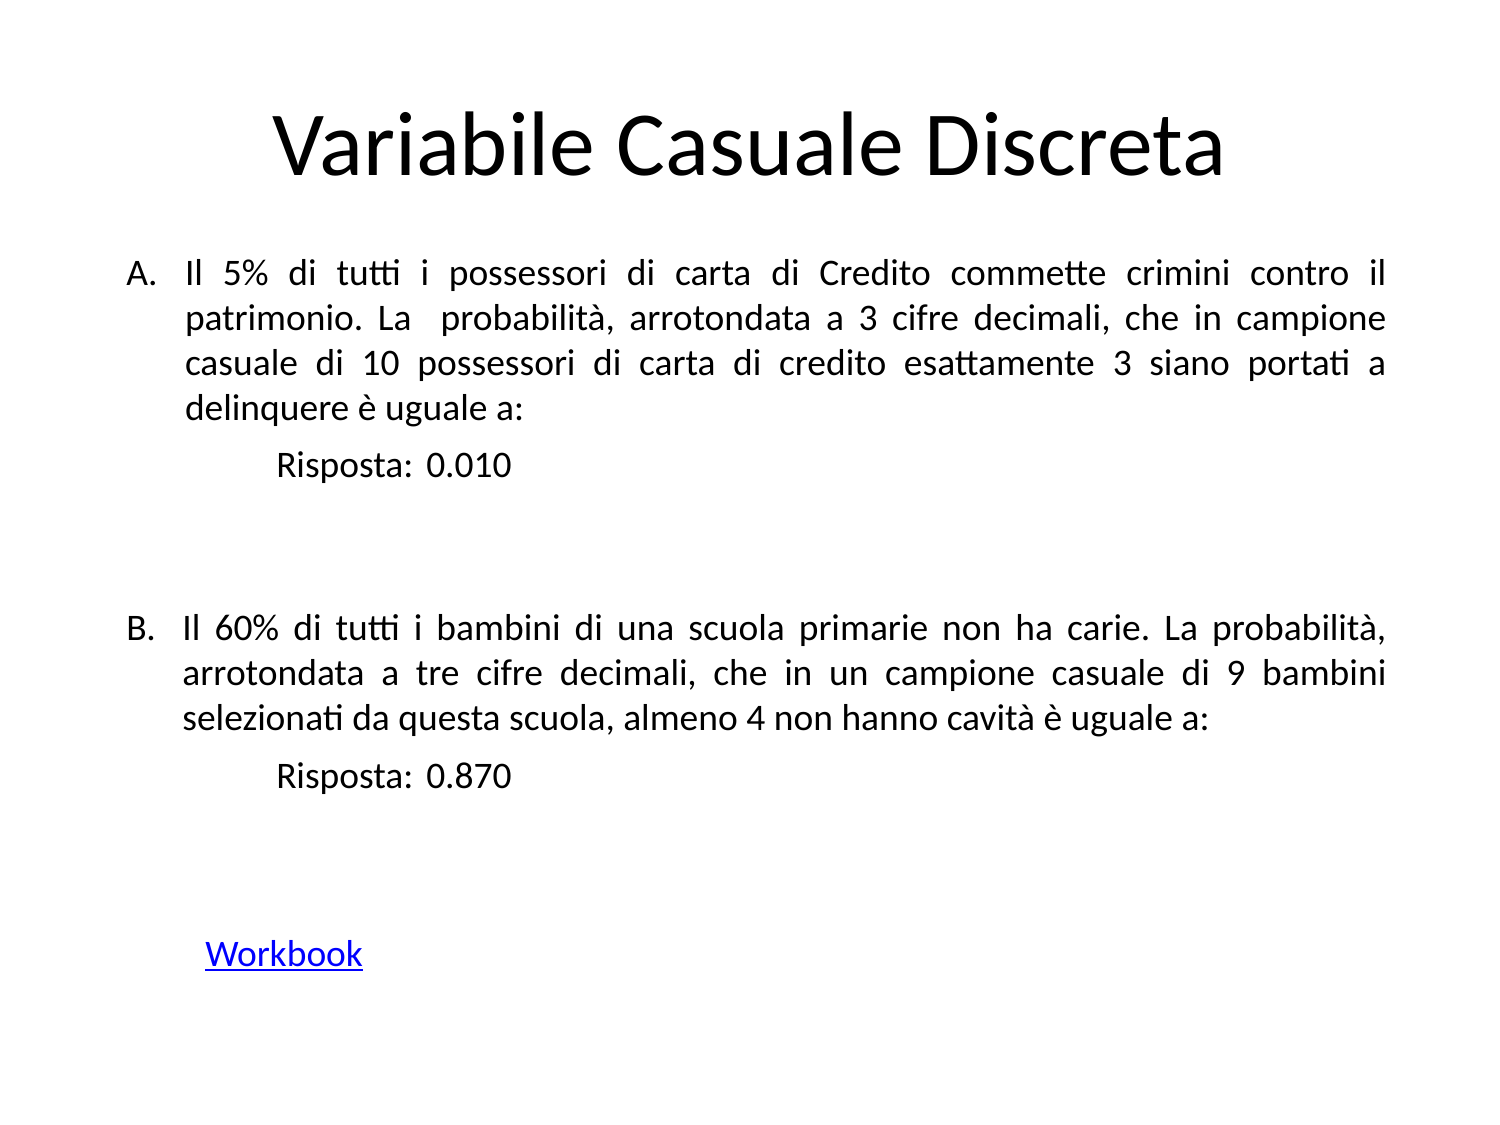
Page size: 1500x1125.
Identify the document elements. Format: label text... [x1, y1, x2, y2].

title Variabile Casuale Discreta [75, 45, 1425, 233]
text_box Il 60% di tutti i bambini di una scuola primarie non ha carie. La probabilità, arrotondata a tre cifre decimali, che in un campione casuale di 9 bambini selezionati da questa scuola, almeno 4 non hanno cavità è uguale a: Risposta: 0.870 [111, 595, 1403, 803]
text_box Workbook [190, 921, 851, 982]
text_box Il 5% di tutti i possessori di carta di Credito commette crimini contro il patrimonio. La probabilità, arrotondata a 3 cifre decimali, che in campione casuale di 10 possessori di carta di credito esattamente 3 siano portati a delinquere è uguale a: Risposta: 0.010 [111, 240, 1403, 493]
